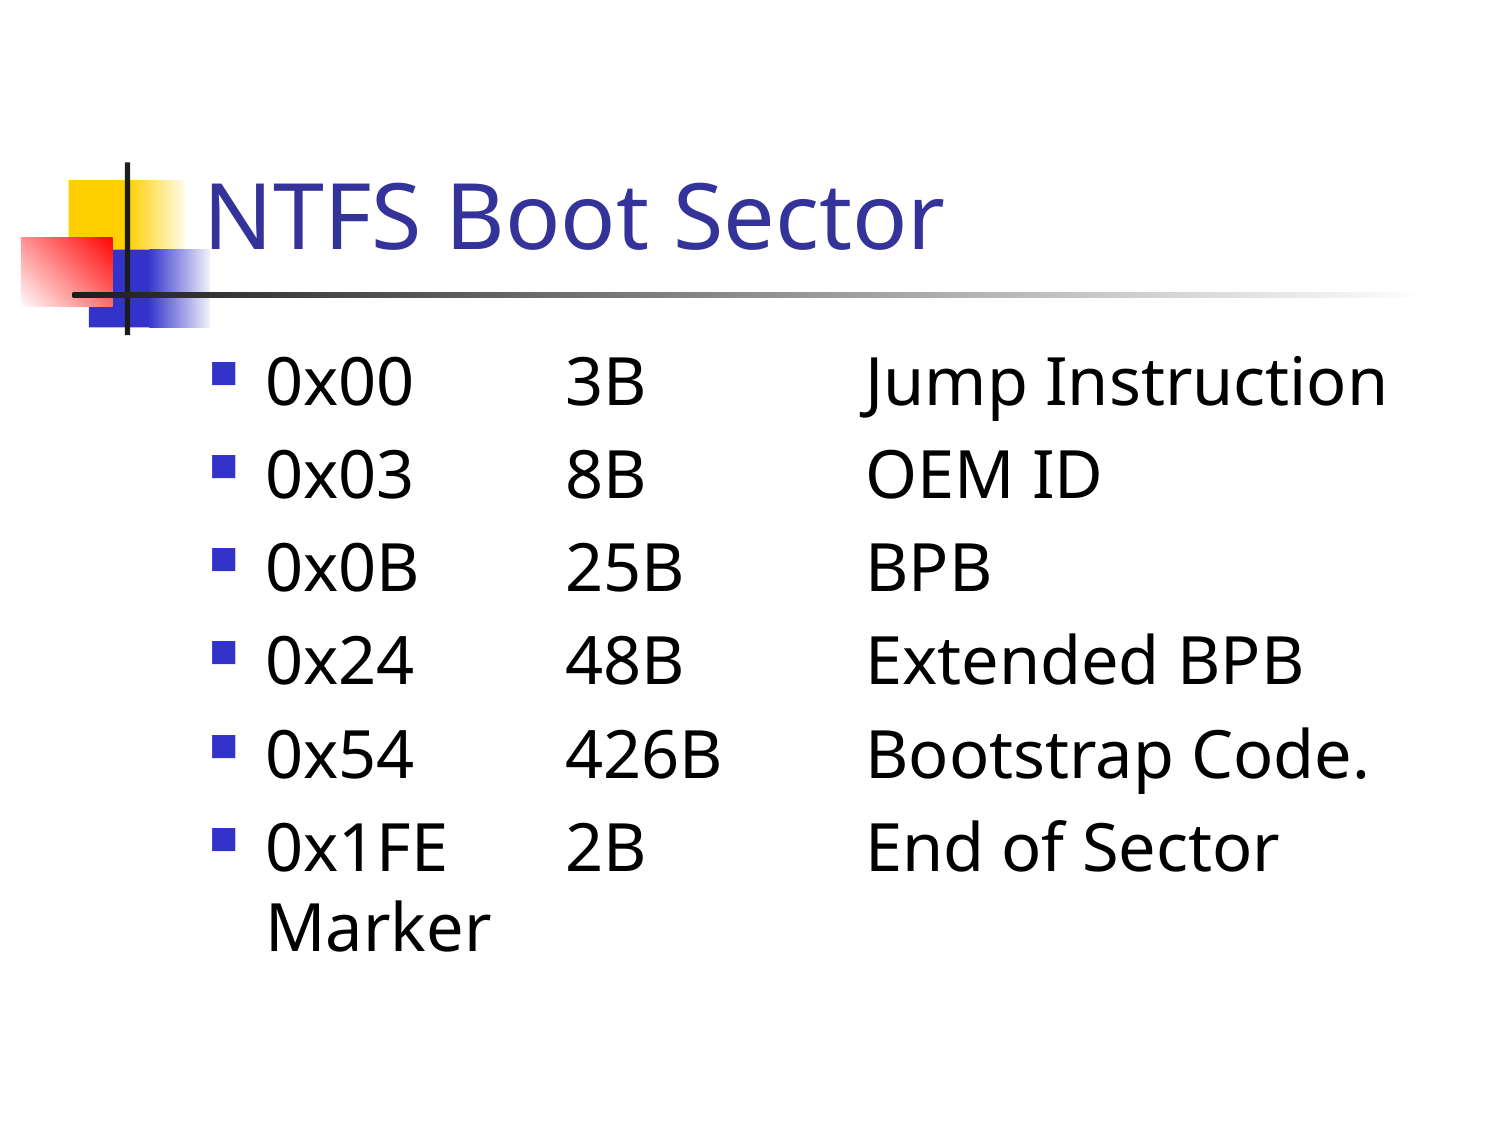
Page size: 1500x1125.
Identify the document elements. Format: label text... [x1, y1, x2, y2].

list 0x00 3B Jump Instruction 0x03 8B OEM ID 0x0B 25B BPB 0x24 48B Extended BPB 0x54 426B Bootstrap Code. 0x1FE 2B End of Sector Marker [193, 330, 1470, 1007]
title NTFS Boot Sector [188, 34, 1468, 276]
